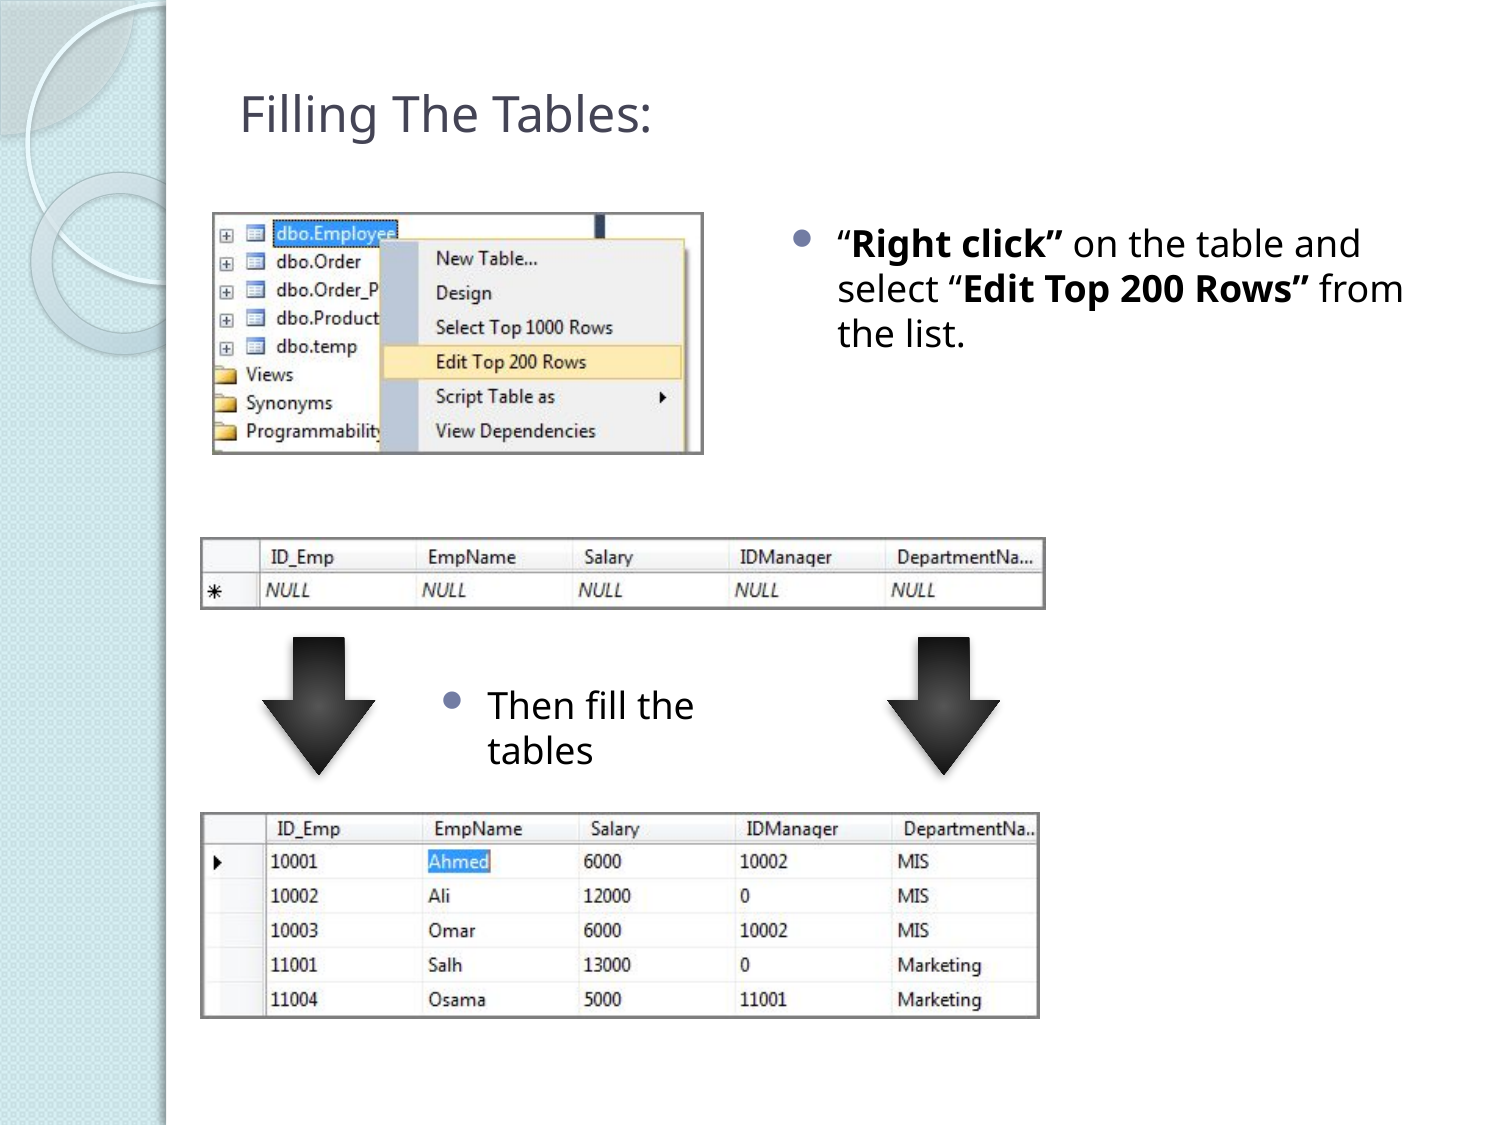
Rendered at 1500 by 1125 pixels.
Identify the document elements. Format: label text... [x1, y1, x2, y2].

picture [199, 537, 1046, 610]
text_box [262, 637, 376, 775]
text_box [887, 637, 1000, 775]
list Filling The Tables: [225, 75, 750, 150]
text_box “Right click” on the table and select “Edit Top 200 Rows” from the list. [762, 212, 1438, 363]
text_box Then fill the tables [412, 674, 813, 780]
picture [199, 812, 1040, 1019]
picture [212, 212, 704, 455]
